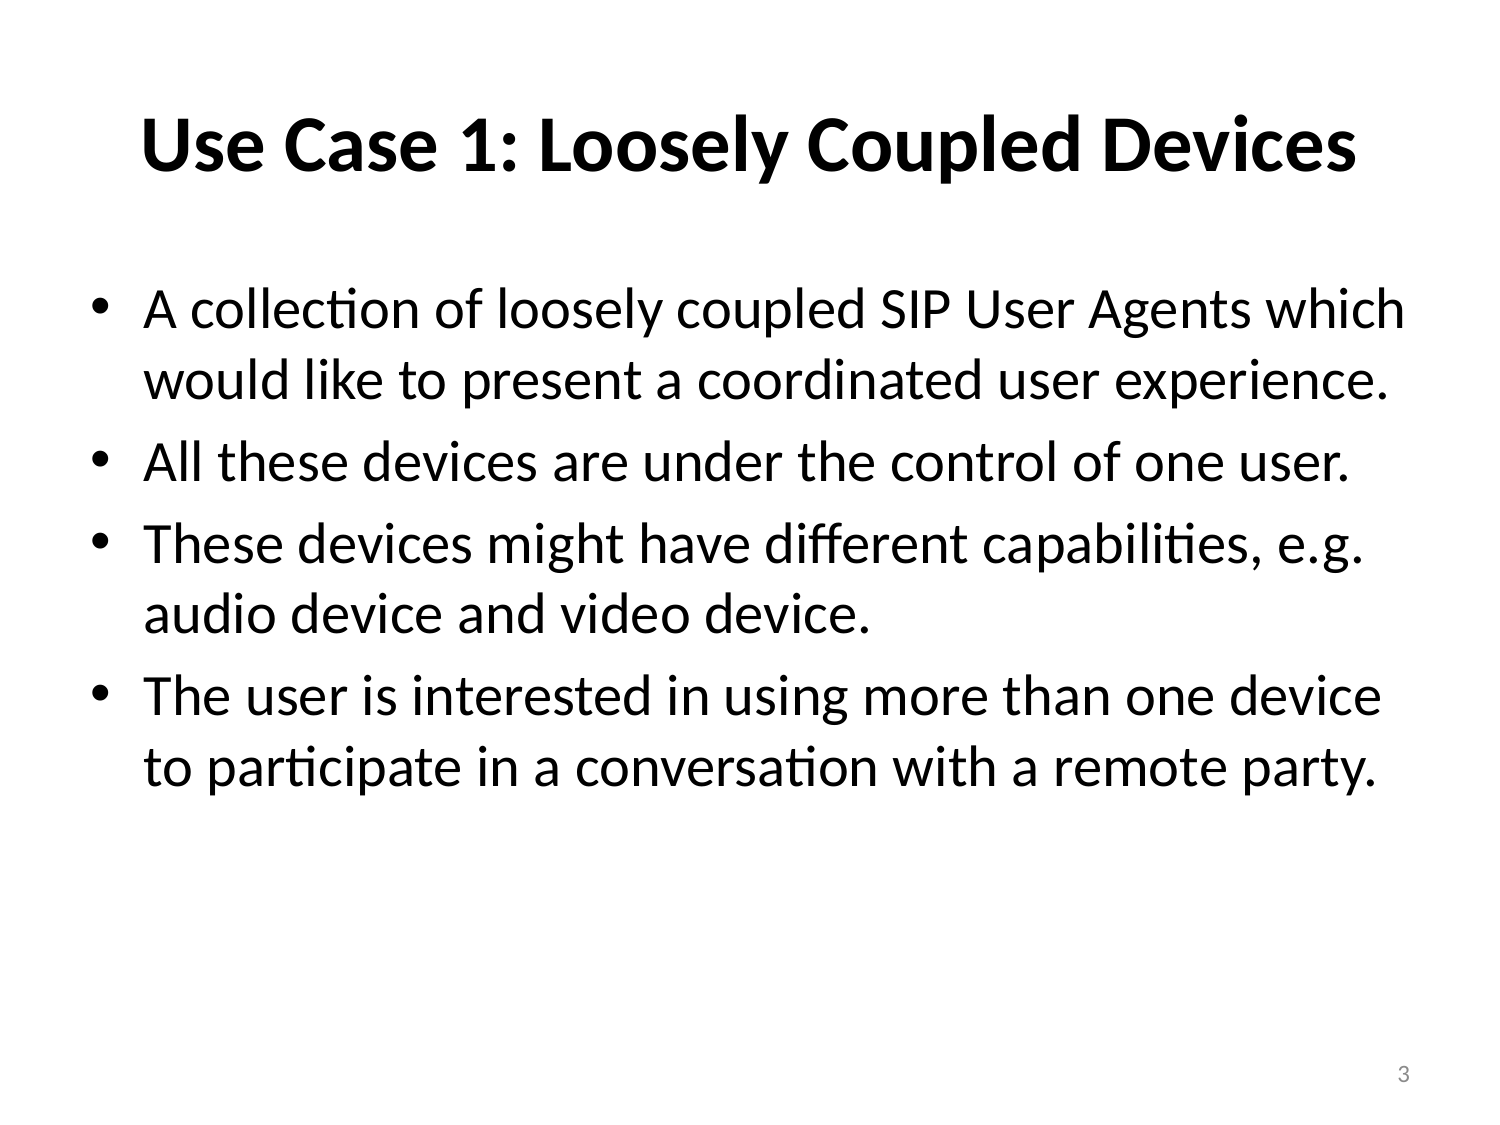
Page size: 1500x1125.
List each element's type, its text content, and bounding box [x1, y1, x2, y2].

title Use Case 1: Loosely Coupled Devices [75, 45, 1425, 233]
list A collection of loosely coupled SIP User Agents which would like to present a coordinated user experience. All these devices are under the control of one user. These devices might have different capabilities, e.g. audio device and video device. The user is interested in using more than one device to participate in a conversation with a remote party. [75, 262, 1425, 1005]
slide_number 3 [1074, 1042, 1425, 1103]
